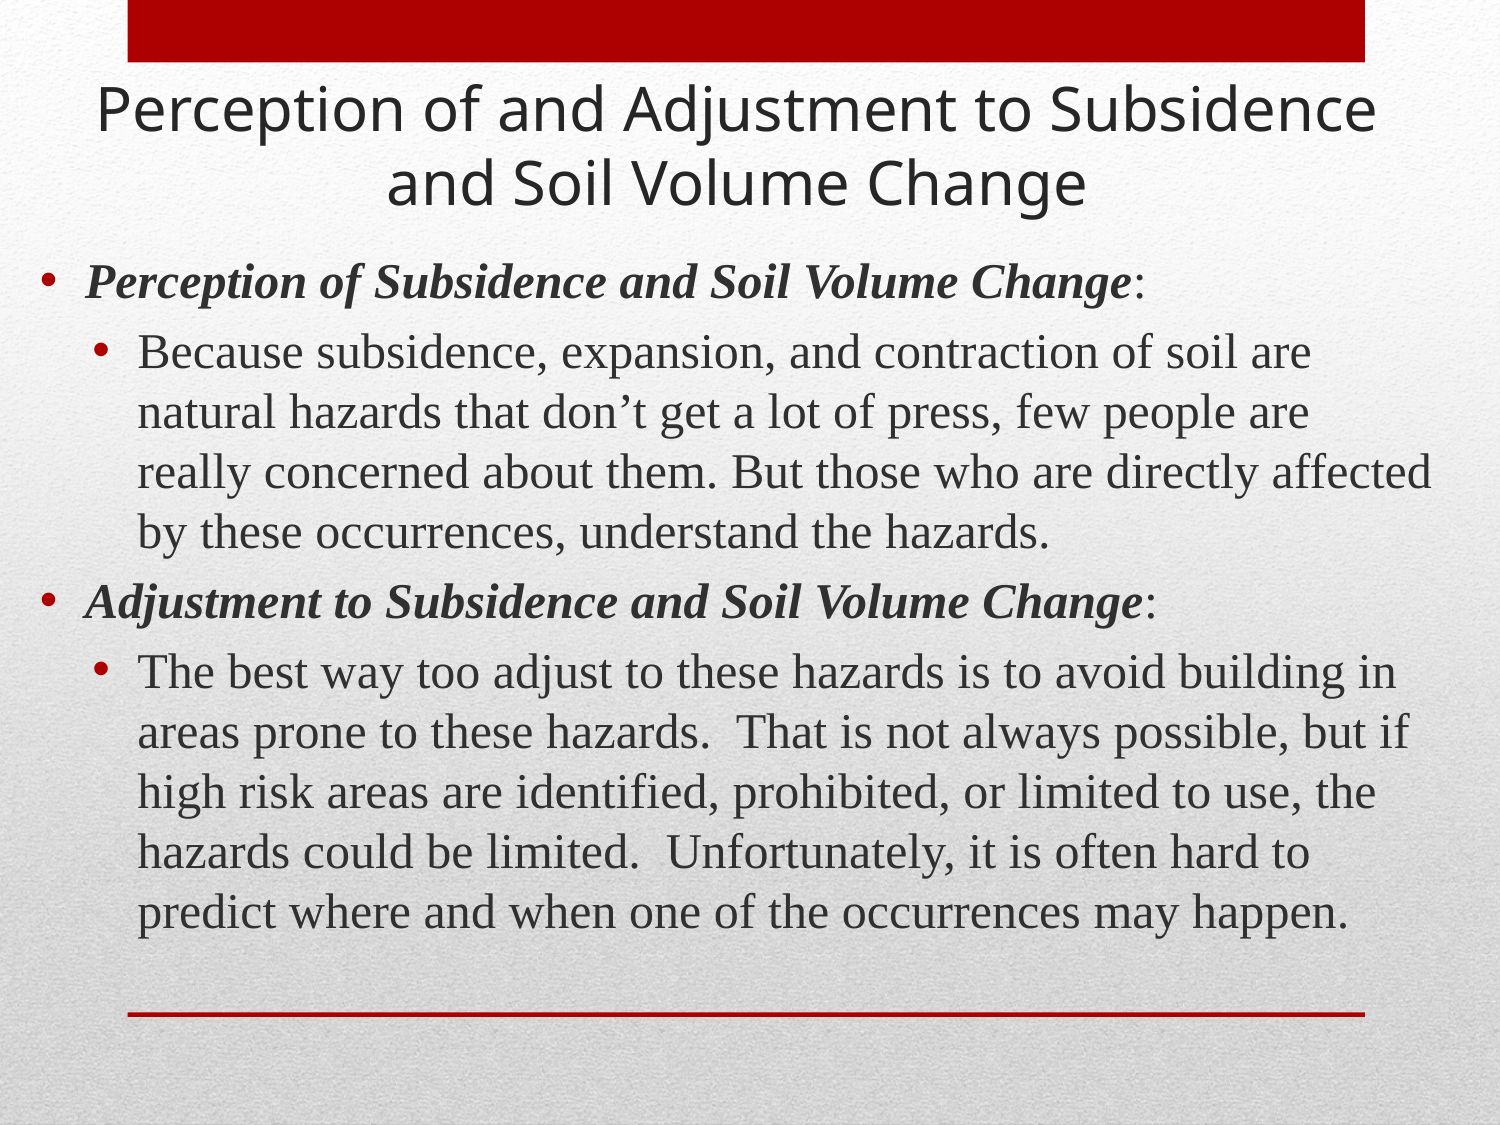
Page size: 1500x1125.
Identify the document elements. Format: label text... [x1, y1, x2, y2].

title Perception of and Adjustment to Subsidence and Soil Volume Change [37, 62, 1438, 224]
list Perception of Subsidence and Soil Volume Change: Because subsidence, expansion, and contraction of soil are natural hazards that don’t get a lot of press, few people are really concerned about them. But those who are directly affected by these occurrences, understand the hazards. Adjustment to Subsidence and Soil Volume Change: The best way too adjust to these hazards is to avoid building in areas prone to these hazards. That is not always possible, but if high risk areas are identified, prohibited, or limited to use, the hazards could be limited. Unfortunately, it is often hard to predict where and when one of the occurrences may happen. [24, 224, 1450, 963]
